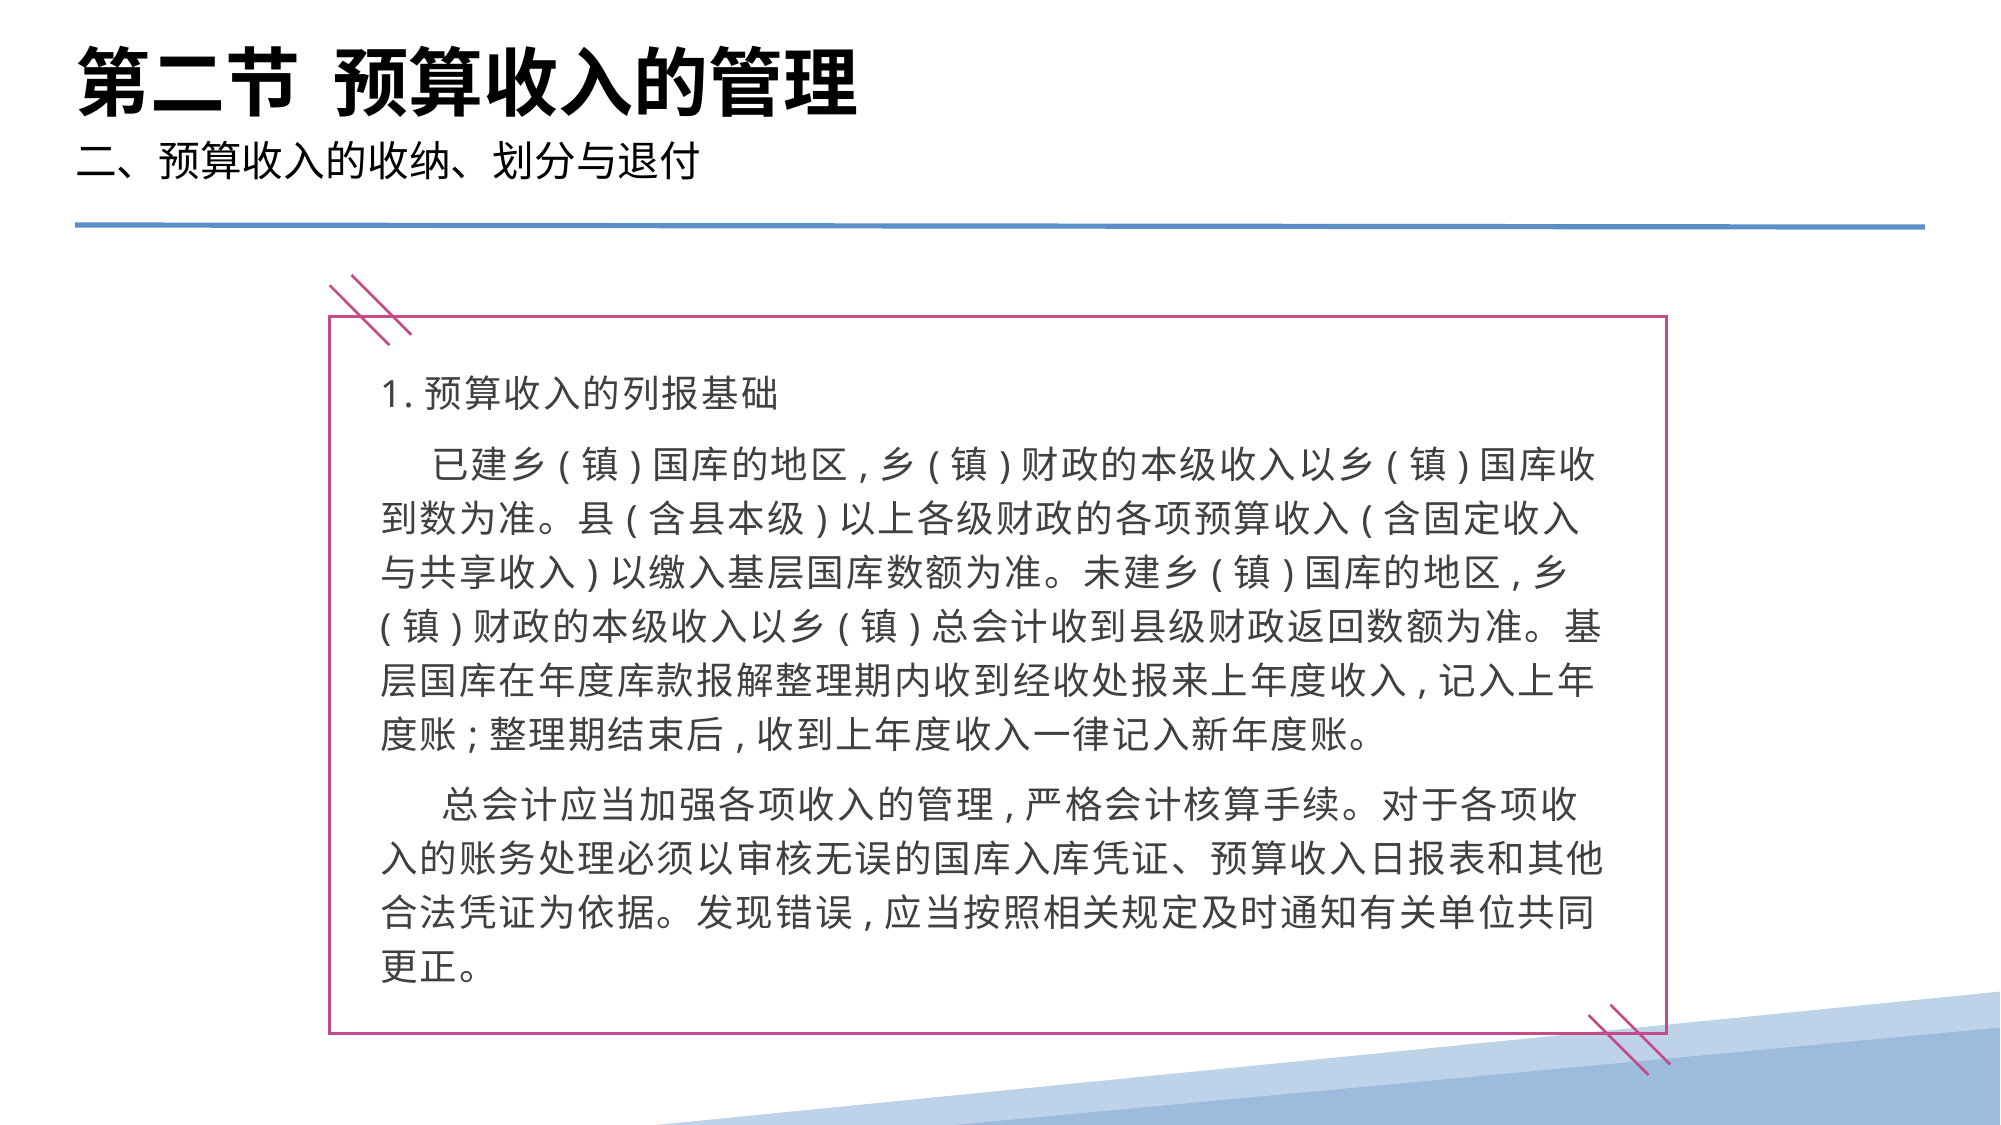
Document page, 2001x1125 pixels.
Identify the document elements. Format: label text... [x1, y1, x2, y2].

text_box [328, 316, 1668, 1034]
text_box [351, 274, 412, 335]
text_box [1610, 1004, 1671, 1065]
text_box 1.预算收入的列报基础 已建乡(镇)国库的地区,乡(镇)财政的本级收入以乡(镇)国库收到数为准。县(含县本级)以上各级财政的各项预算收入(含固定收入与共享收入)以缴入基层国库数额为准。未建乡(镇)国库的地区,乡(镇)财政的本级收入以乡(镇)总会计收到县级财政返回数额为准。基层国库在年度库款报解整理期内收到经收处报来上年度收入,记入上年度账;整理期结束后,收到上年度收入一律记入新年度账。 总会计应当加强各项收入的管理,严格会计核算手续。对于各项收入的账务处理必须以审核无误的国库入库凭证、预算收入日报表和其他合法凭证为依据。发现错误,应当按照相关规定及时通知有关单位共同更正。 [369, 351, 1627, 998]
text_box 第二节 预算收入的管理 [75, 24, 1925, 124]
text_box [74, 224, 1925, 228]
text_box 二、预算收入的收纳、划分与退付 [75, 124, 1925, 200]
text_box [656, 991, 2000, 1125]
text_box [1588, 1015, 1649, 1075]
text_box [329, 285, 390, 346]
